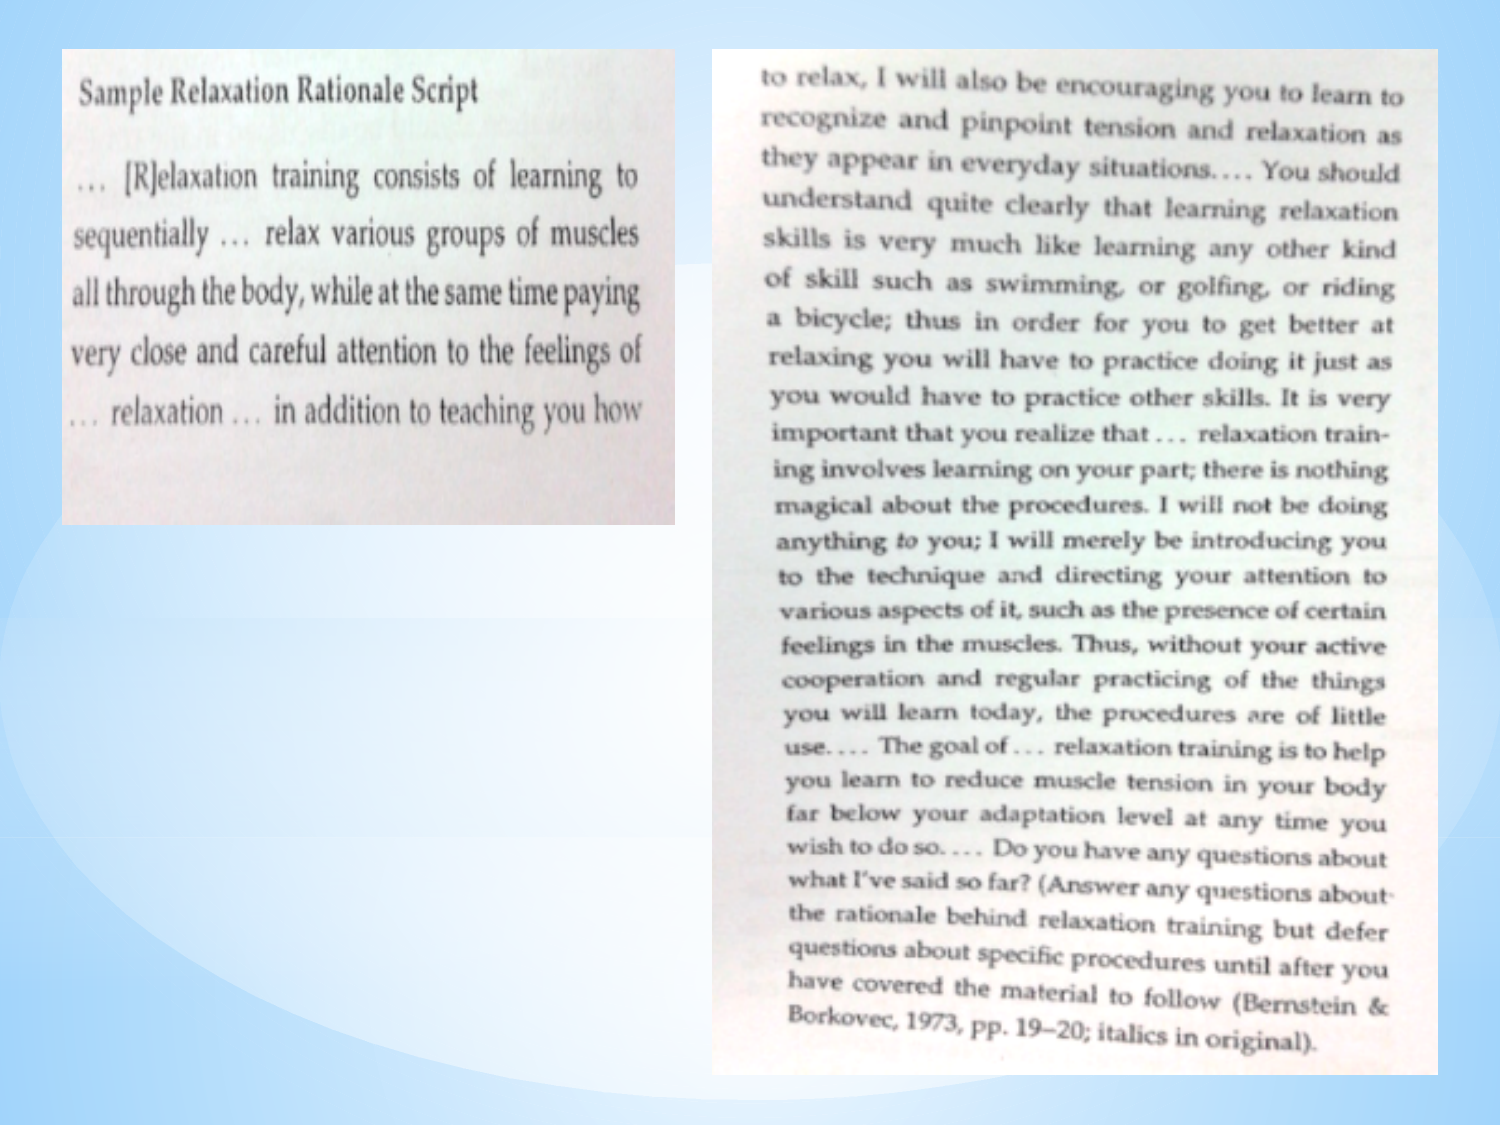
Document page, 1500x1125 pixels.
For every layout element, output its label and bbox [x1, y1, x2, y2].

picture [712, 49, 1438, 1076]
list [62, 49, 676, 526]
